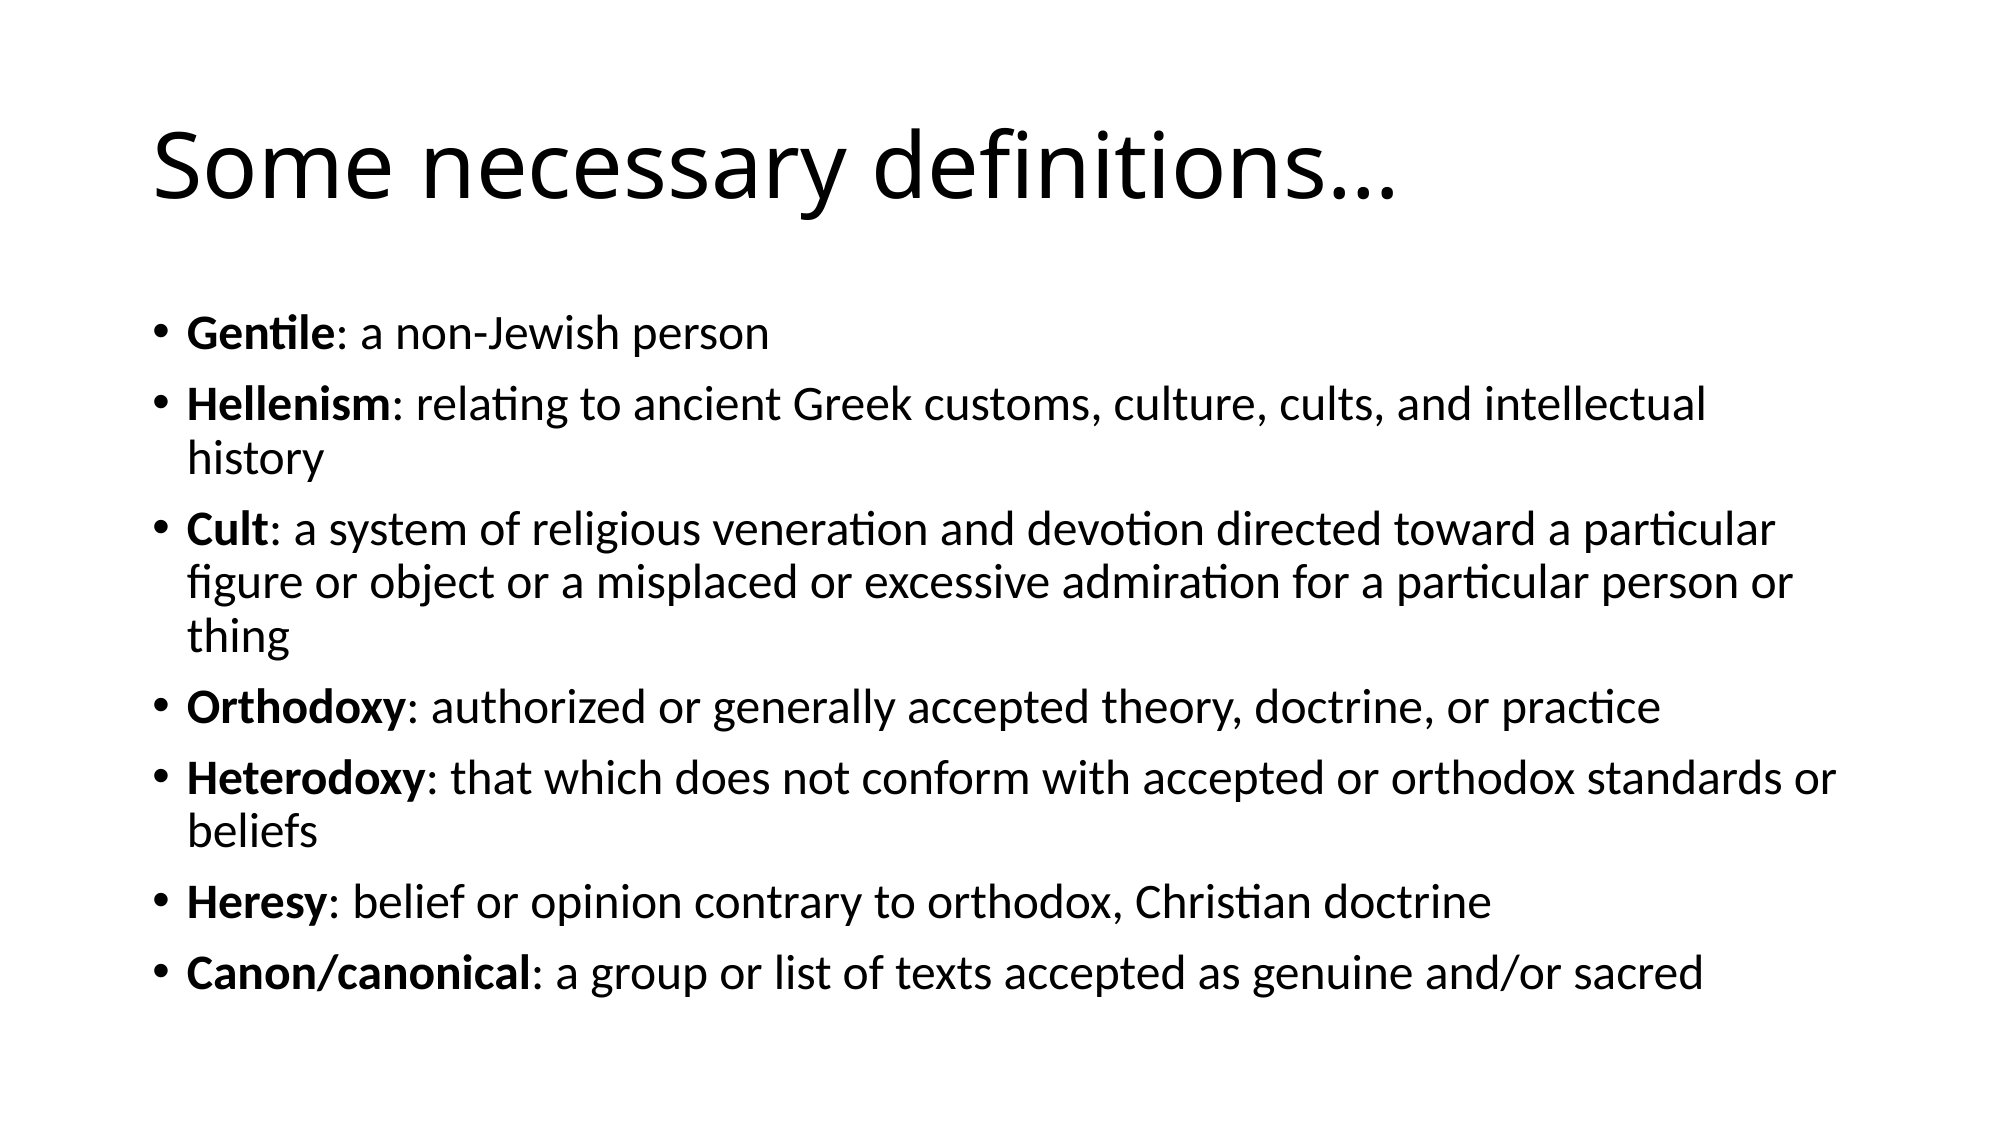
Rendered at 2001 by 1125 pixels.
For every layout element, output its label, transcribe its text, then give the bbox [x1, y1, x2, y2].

list Gentile: a non-Jewish person Hellenism: relating to ancient Greek customs, culture, cults, and intellectual history Cult: a system of religious veneration and devotion directed toward a particular figure or object or a misplaced or excessive admiration for a particular person or thing Orthodoxy: authorized or generally accepted theory, doctrine, or practice Heterodoxy: that which does not conform with accepted or orthodox standards or beliefs Heresy: belief or opinion contrary to orthodox, Christian doctrine Canon/canonical: a group or list of texts accepted as genuine and/or sacred [137, 299, 1863, 1014]
title Some necessary definitions… [137, 59, 1863, 278]
